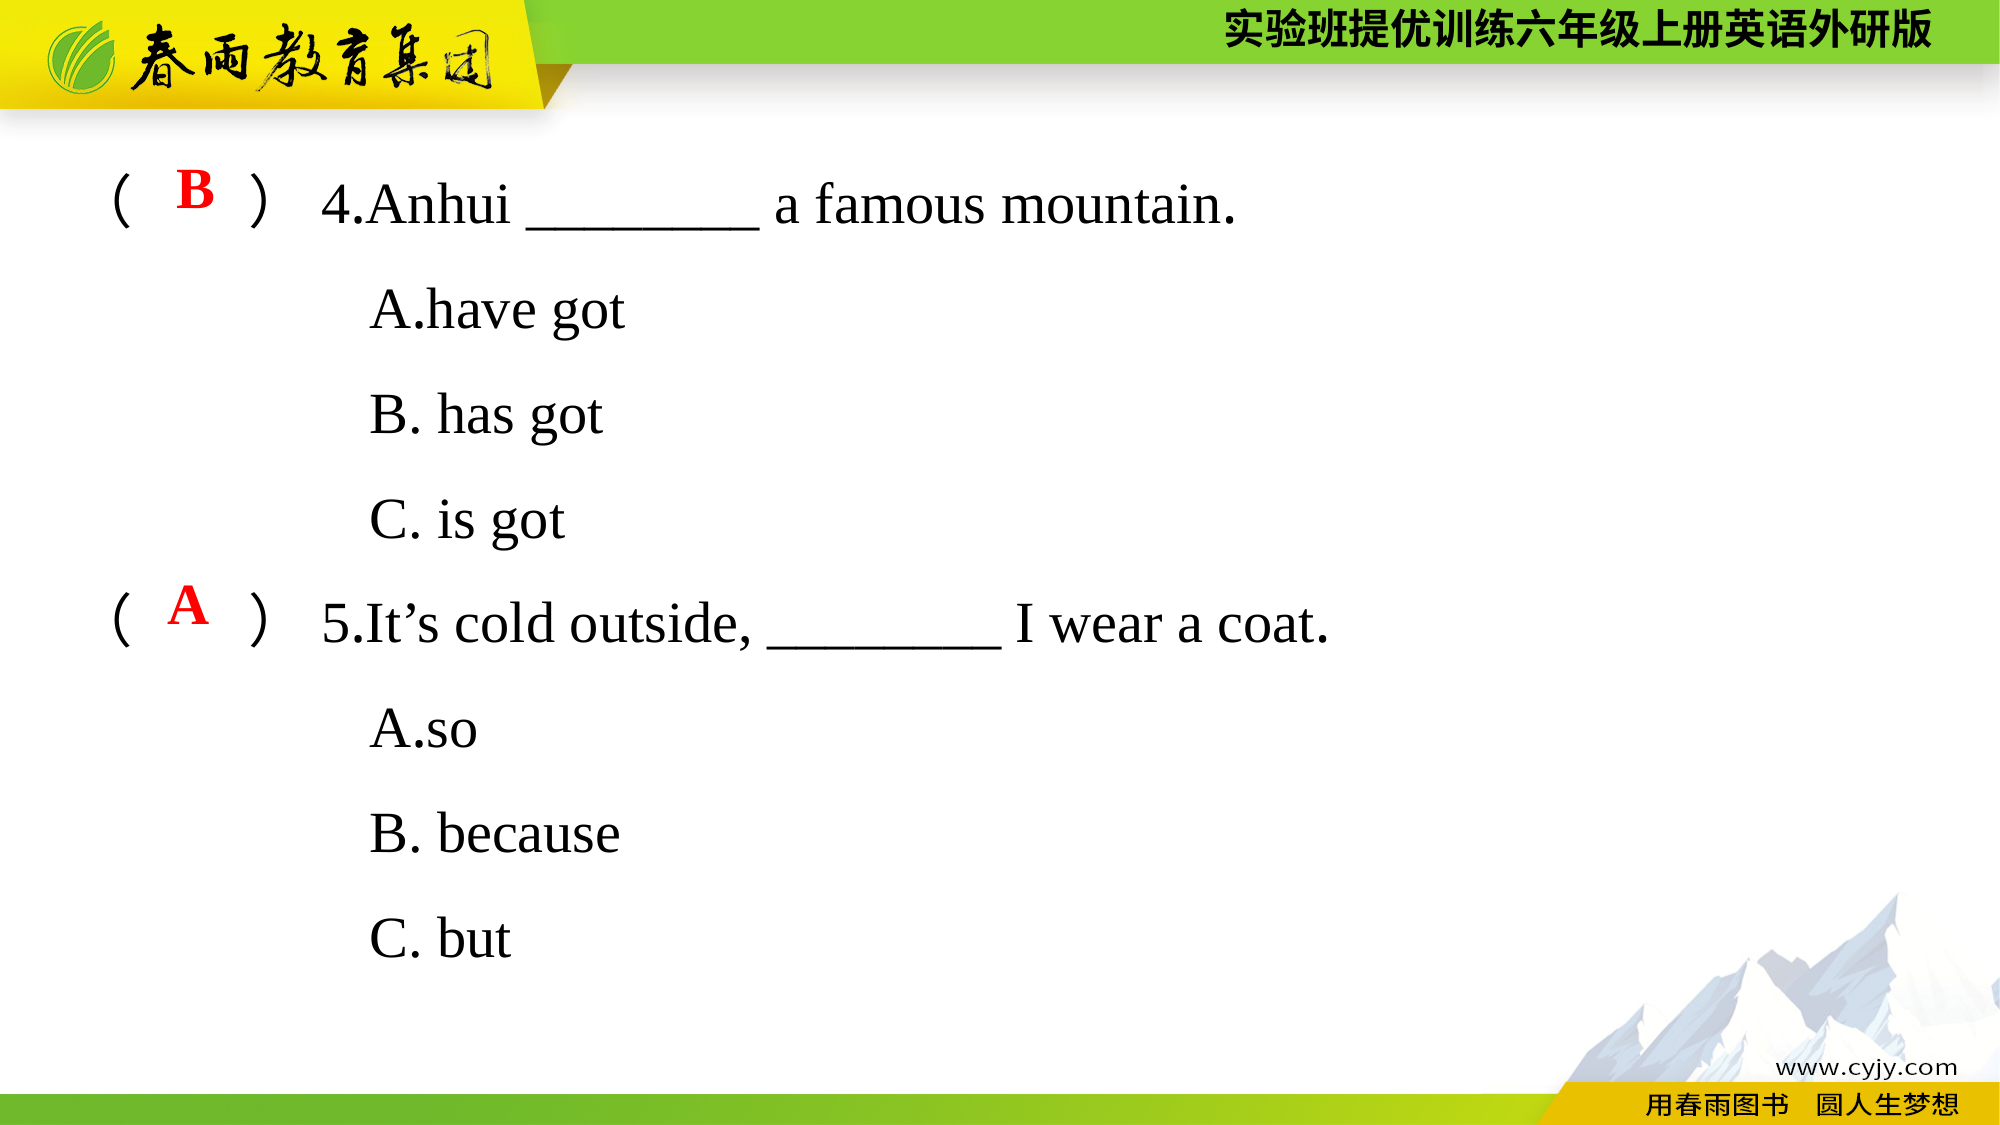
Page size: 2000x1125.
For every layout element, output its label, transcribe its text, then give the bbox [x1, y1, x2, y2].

text_box A [152, 558, 225, 644]
list （ ）4.Anhui ________ a famous mountain. A.have got B. has got C. is got （ ）5.It’s cold outside, ________ I wear a coat. A.so B. because C. but [59, 122, 1944, 986]
text_box B [161, 143, 231, 228]
picture [0, 0, 2000, 1125]
